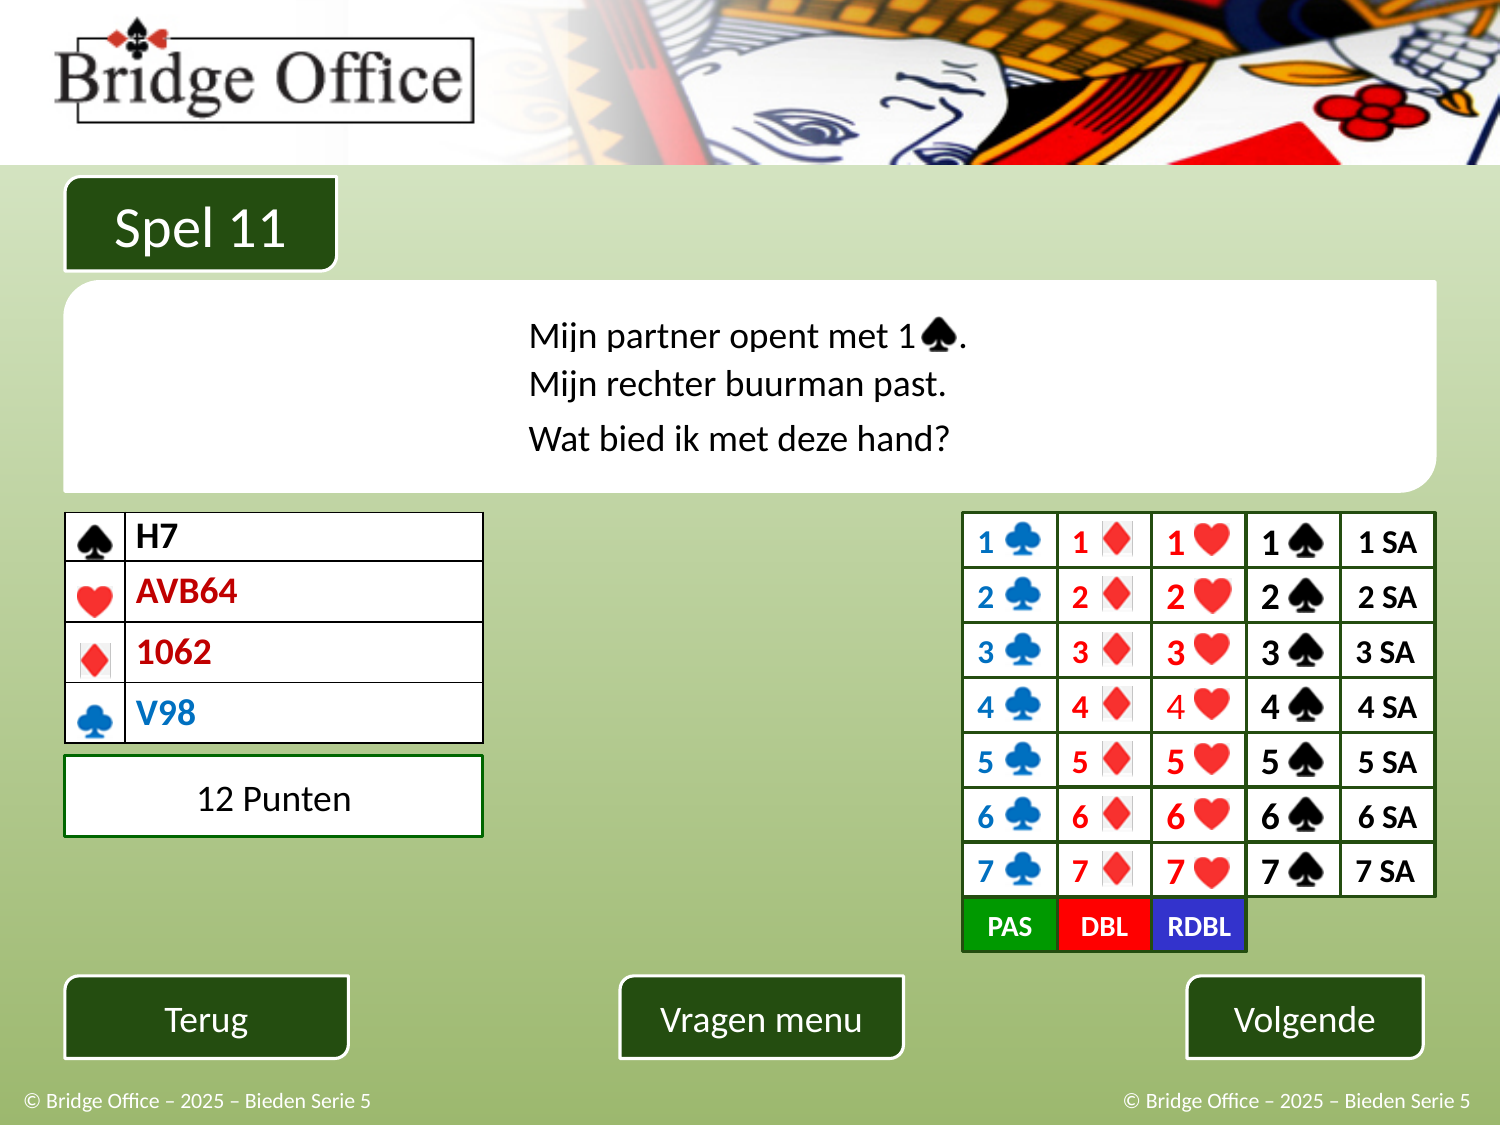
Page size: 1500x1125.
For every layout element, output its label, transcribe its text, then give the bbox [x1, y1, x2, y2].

text_box 7 [961, 841, 1056, 896]
picture [0, 0, 1500, 166]
text_box 7 SA [1339, 844, 1437, 898]
text_box Mijn rechter buurman past. [513, 352, 987, 406]
picture [1099, 576, 1135, 613]
table_cell [66, 683, 124, 742]
text_box 1 [1245, 511, 1342, 569]
picture [1004, 631, 1041, 668]
text_box Spel 11 [63, 179, 339, 273]
text_box 12 Punten [63, 754, 484, 838]
text_box [63, 280, 1437, 493]
table_cell V98 [126, 683, 482, 742]
text_box 2 [1153, 569, 1245, 621]
text_box 5 SA [1339, 734, 1437, 786]
picture [77, 703, 113, 740]
table_cell 1062 [126, 623, 482, 682]
text_box Vragen menu [618, 974, 906, 1061]
text_box 1 [1153, 511, 1245, 569]
picture [1193, 688, 1230, 721]
picture [1288, 851, 1324, 887]
text_box 6 [1056, 786, 1150, 841]
text_box Terug [63, 974, 350, 1061]
picture [1193, 523, 1230, 556]
picture [1288, 521, 1325, 558]
text_box 5 [1248, 734, 1339, 786]
text_box 3 SA [1339, 621, 1437, 676]
text_box 4 [1245, 676, 1339, 734]
picture [1288, 796, 1324, 832]
text_box 7 [1245, 841, 1339, 898]
text_box © Bridge Office – 2025 – Bieden Serie 5 [8, 1079, 393, 1121]
text_box 5 [1153, 734, 1248, 786]
text_box 7 [1150, 841, 1245, 898]
table_header H7 [126, 513, 482, 560]
text_box 1 [1059, 511, 1153, 569]
table_cell [66, 623, 124, 682]
text_box 3 [1056, 621, 1150, 676]
picture [1288, 631, 1324, 668]
picture [1099, 851, 1135, 887]
text_box RDBL [1153, 898, 1248, 953]
picture [1099, 741, 1135, 778]
picture [1004, 576, 1041, 613]
picture [1193, 578, 1232, 614]
text_box 2 SA [1339, 569, 1437, 621]
text_box 2 [1056, 569, 1153, 621]
text_box 4 [1059, 676, 1150, 734]
text_box 4 SA [1339, 676, 1437, 734]
picture [77, 643, 113, 679]
text_box 6 [1150, 786, 1245, 841]
text_box © Bridge Office – 2025 – Bieden Serie 5 [1107, 1079, 1500, 1121]
picture [1004, 796, 1041, 833]
picture [1099, 796, 1135, 833]
table_cell [66, 562, 124, 621]
text_box 3 [1245, 621, 1339, 676]
text_box DBL [1059, 898, 1153, 953]
text_box 7 [1056, 841, 1150, 898]
picture [920, 316, 957, 353]
table_cell AVB64 [126, 562, 482, 621]
text_box 4 [961, 676, 1059, 734]
text_box PAS [961, 896, 1059, 953]
picture [1099, 631, 1135, 668]
picture [77, 585, 113, 618]
text_box 3 [961, 621, 1056, 676]
text_box Mijn partner opent met 1 . [513, 303, 1022, 364]
text_box 6 [961, 786, 1056, 841]
table_header [66, 513, 124, 560]
text_box Volgende [1185, 974, 1425, 1061]
picture [77, 524, 113, 561]
text_box 3 [1150, 621, 1245, 676]
text_box 1 SA [1342, 511, 1437, 569]
picture [1099, 521, 1135, 558]
picture [1099, 686, 1135, 723]
text_box 2 [1245, 569, 1339, 621]
text_box 6 [1245, 786, 1339, 841]
table_cell [72, 744, 117, 751]
text_box 1 [961, 511, 1059, 569]
text_box Wat bied ik met deze hand? [513, 406, 987, 467]
text_box 5 [961, 734, 1059, 786]
picture [1004, 741, 1041, 778]
picture [1288, 686, 1324, 723]
text_box 6 SA [1339, 786, 1437, 844]
picture [1194, 633, 1230, 666]
picture [1193, 798, 1230, 830]
picture [1193, 857, 1230, 890]
picture [1193, 743, 1230, 776]
picture [1004, 521, 1041, 558]
picture [1288, 741, 1324, 778]
text_box 2 [961, 569, 1056, 621]
picture [1004, 851, 1041, 887]
picture [1004, 686, 1041, 723]
picture [1288, 576, 1324, 613]
text_box 4 [1150, 676, 1245, 734]
text_box 5 [1059, 734, 1153, 786]
